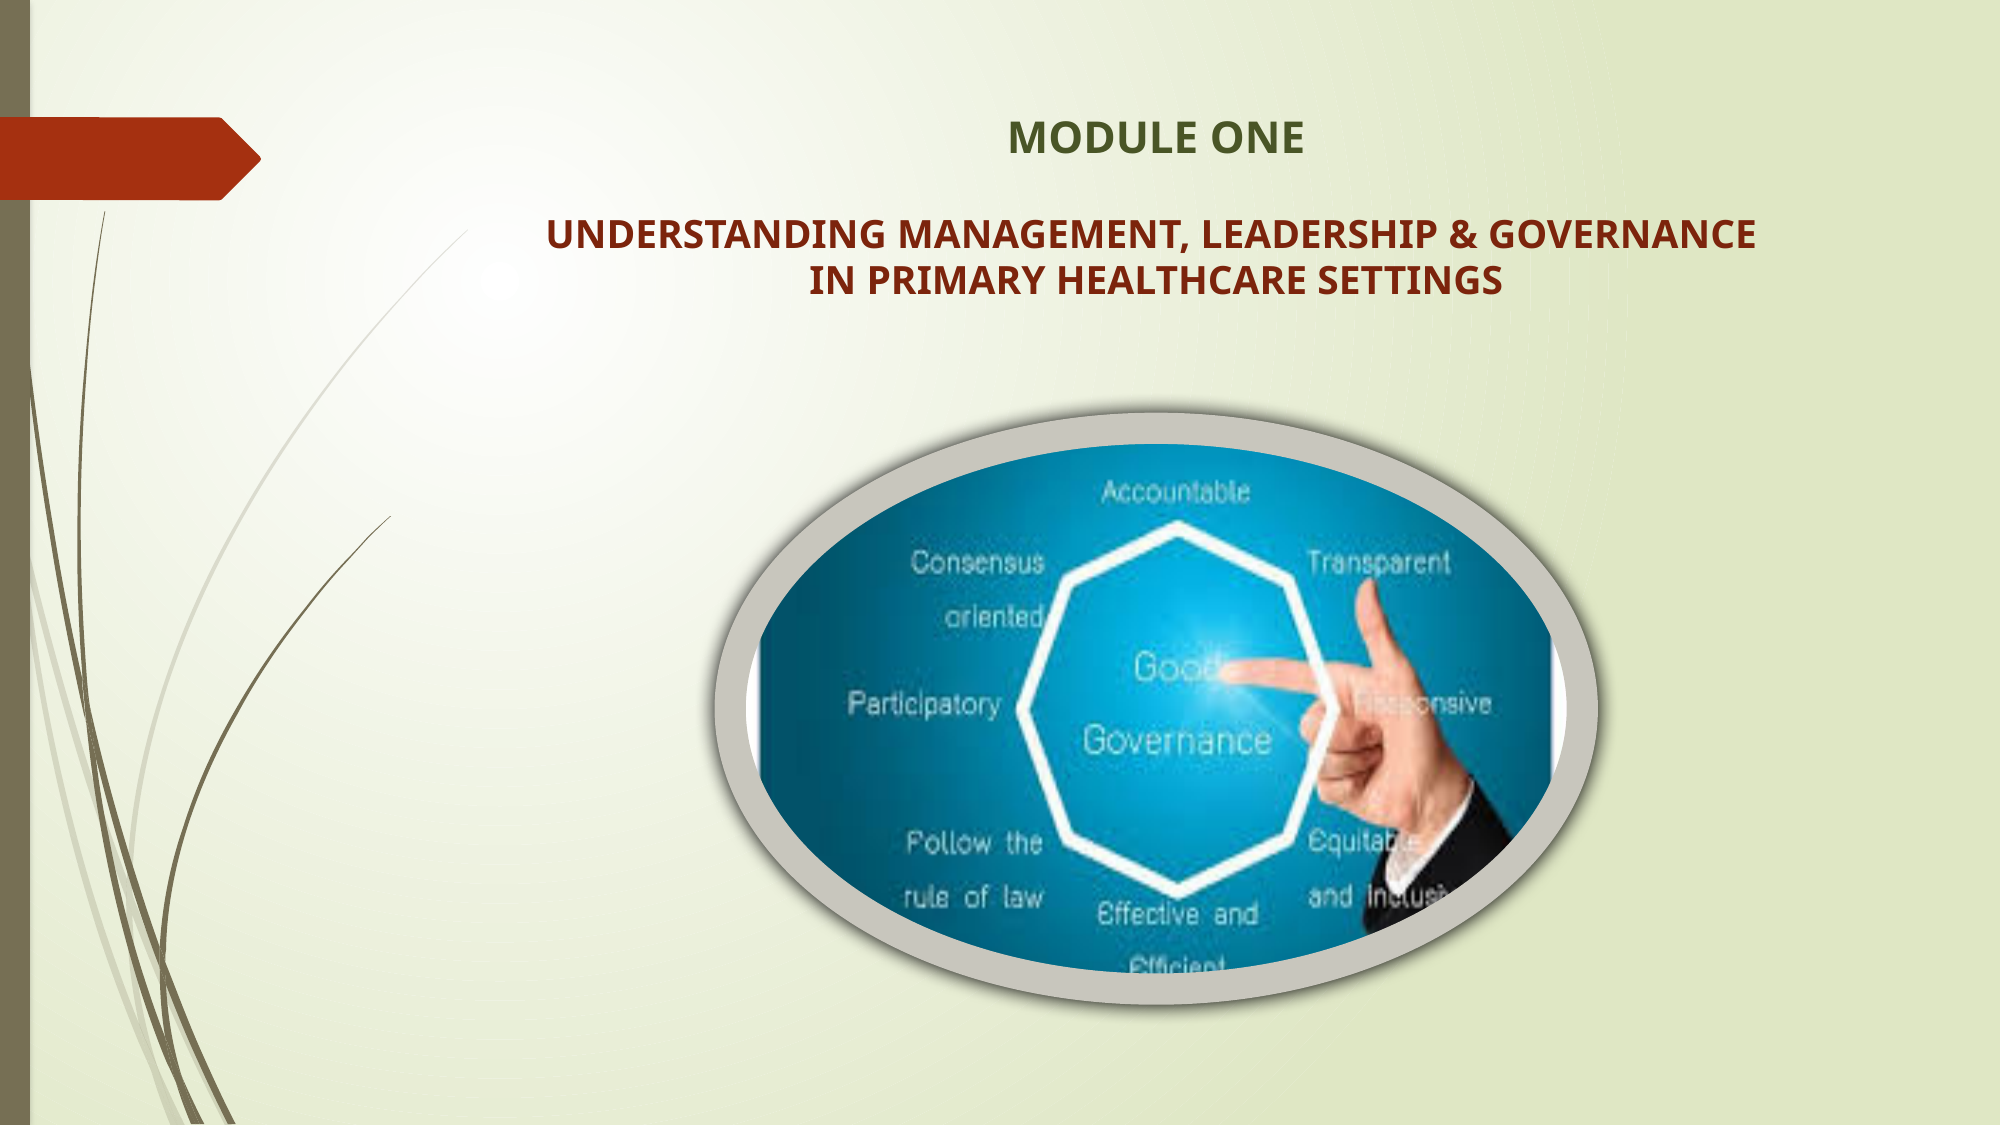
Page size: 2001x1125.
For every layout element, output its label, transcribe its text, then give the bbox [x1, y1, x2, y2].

title MODULE ONE UNDERSTANDING MANAGEMENT, LEADERSHIP & GOVERNANCE IN PRIMARY HEALTHCARE SETTINGS [425, 102, 1888, 313]
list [729, 428, 1583, 990]
